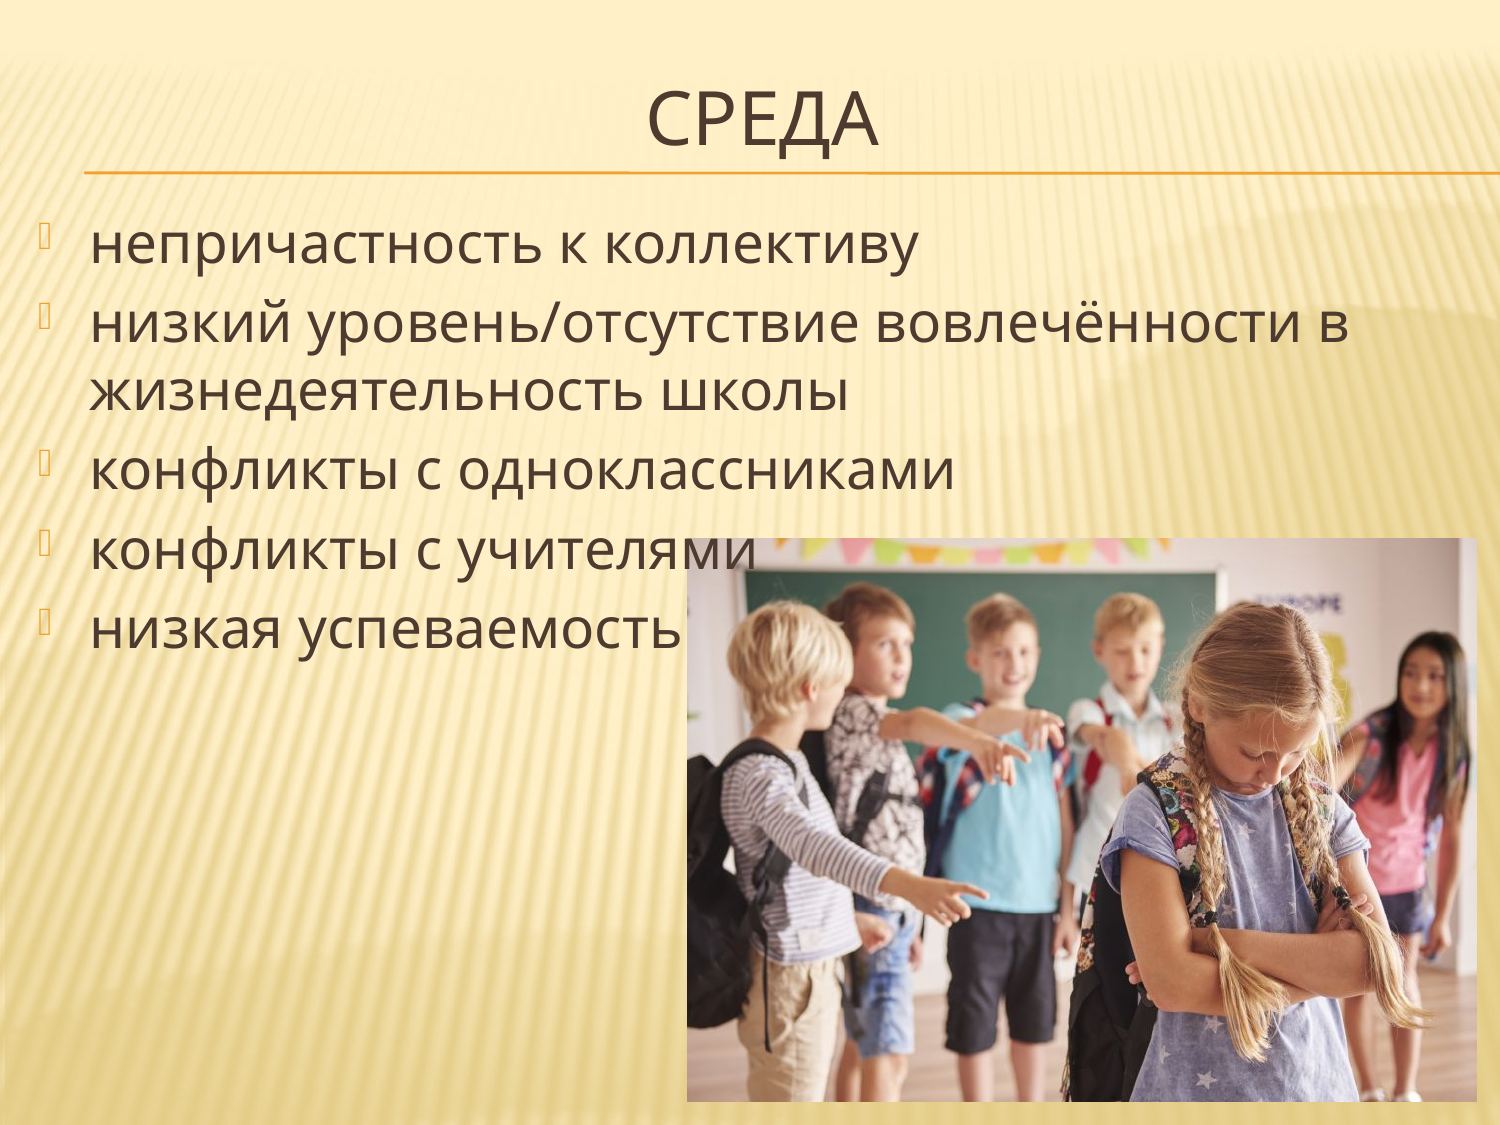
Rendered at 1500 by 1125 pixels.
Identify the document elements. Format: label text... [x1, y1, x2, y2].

title среда [50, 46, 1475, 185]
list непричастность к коллективу низкий уровень/отсутствие вовлечённости в жизнедеятельность школы конфликты с одноклассниками конфликты с учителями низкая успеваемость [23, 199, 1449, 668]
picture [686, 538, 1477, 1102]
